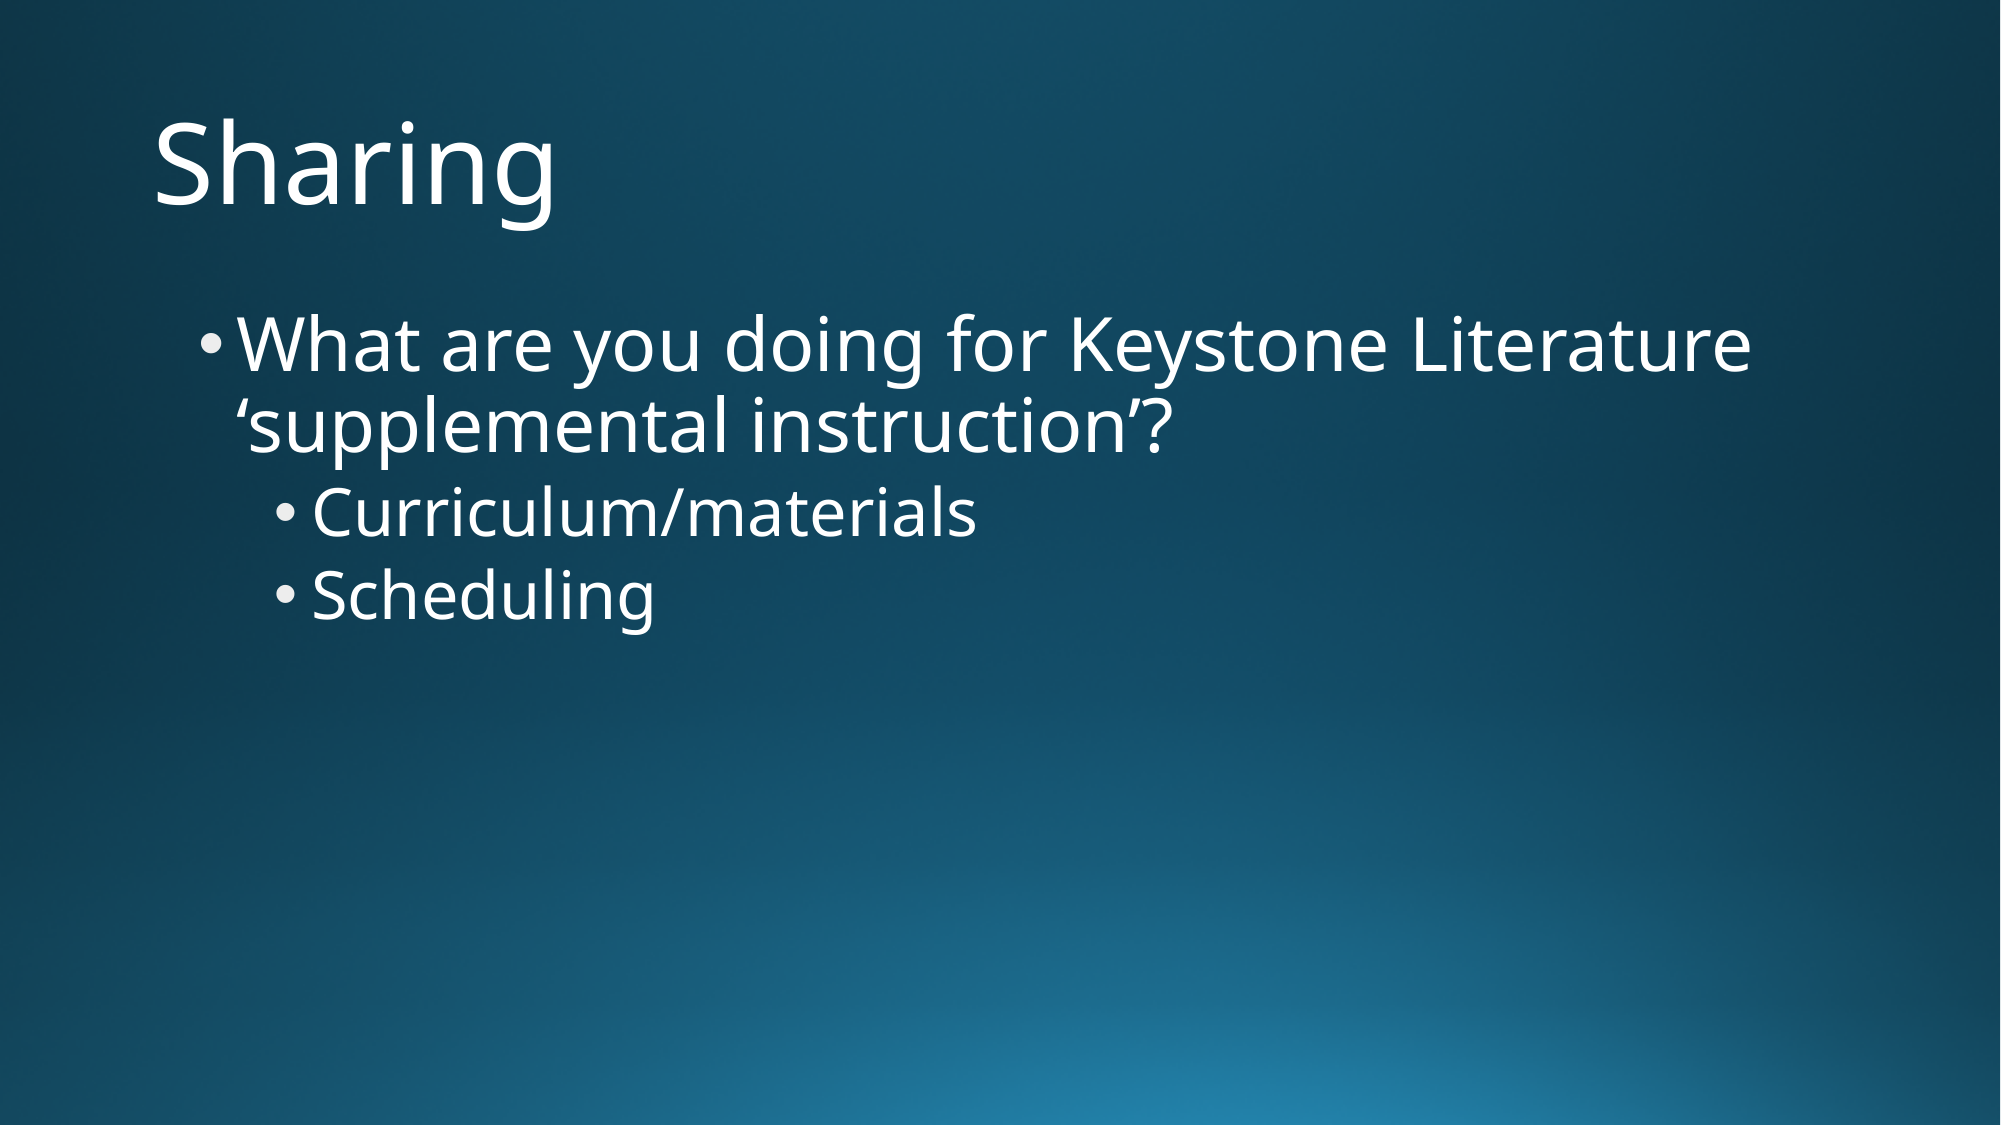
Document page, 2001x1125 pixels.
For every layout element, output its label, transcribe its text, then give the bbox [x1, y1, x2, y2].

picture [0, 0, 2001, 1125]
list What are you doing for Keystone Literature ‘supplemental instruction’? Curriculum/materials Scheduling [183, 299, 1863, 1014]
title Sharing [137, 59, 1863, 278]
